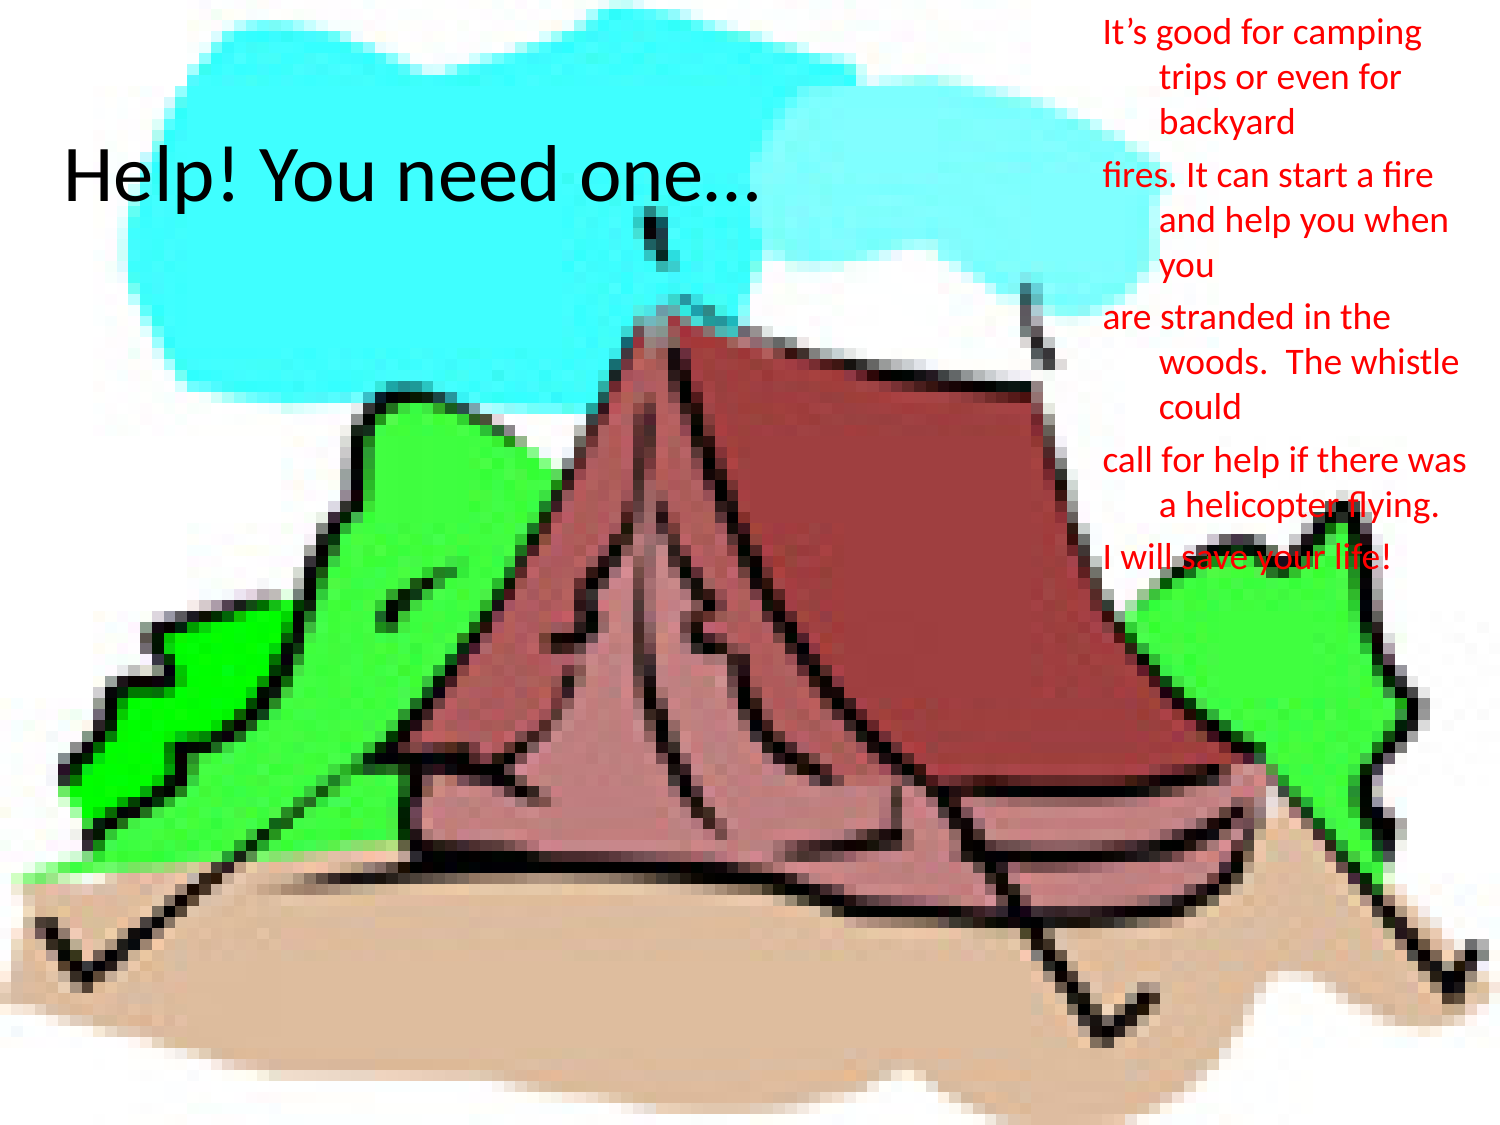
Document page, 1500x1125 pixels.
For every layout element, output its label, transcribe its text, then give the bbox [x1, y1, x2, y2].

picture [0, 0, 1500, 1125]
title Help! You need one… [37, 75, 788, 263]
list It’s good for camping trips or even for backyard fires. It can start a fire and help you when you are stranded in the woods. The whistle could call for help if there was a helicopter flying. I will save your life! [1087, 0, 1500, 638]
